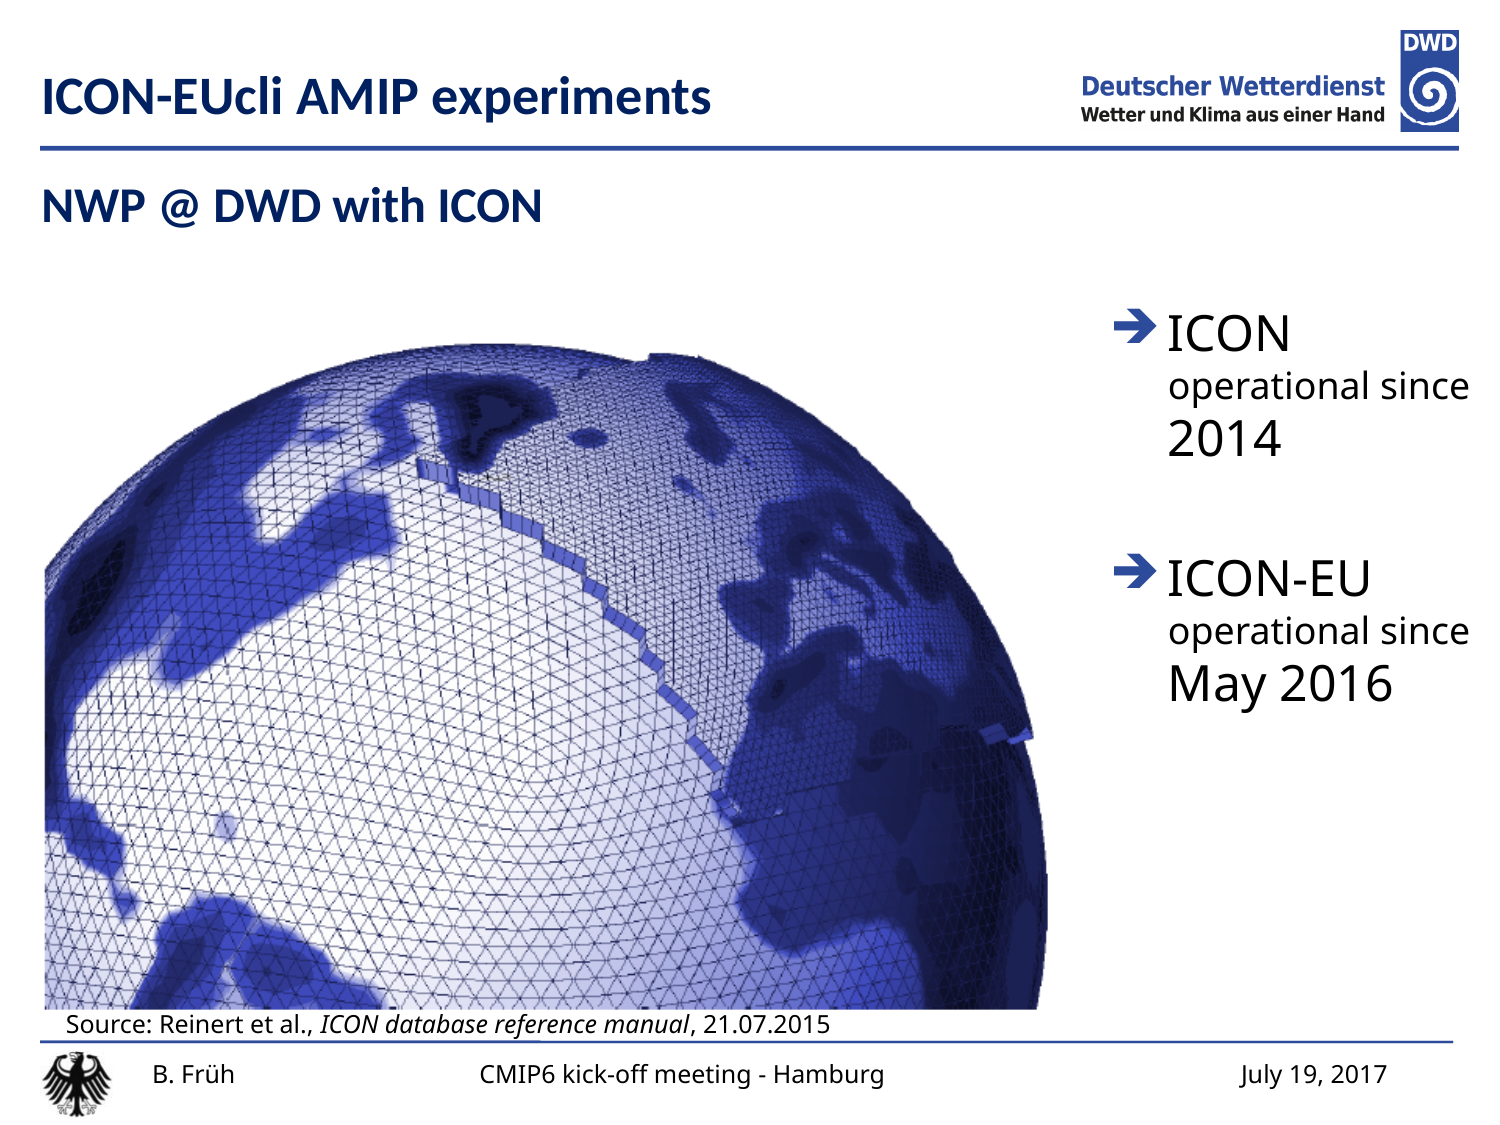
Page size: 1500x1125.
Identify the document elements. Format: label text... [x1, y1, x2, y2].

picture [17, 319, 1073, 1036]
title NWP @ DWD with ICON [41, 172, 1412, 244]
text_box ICON-EUcli AMIP experiments [41, 60, 1069, 126]
picture [40, 1050, 114, 1119]
picture [1081, 30, 1459, 132]
list ICON operational since 2014 ICON-EU operational since May 2016 [1110, 301, 1500, 940]
